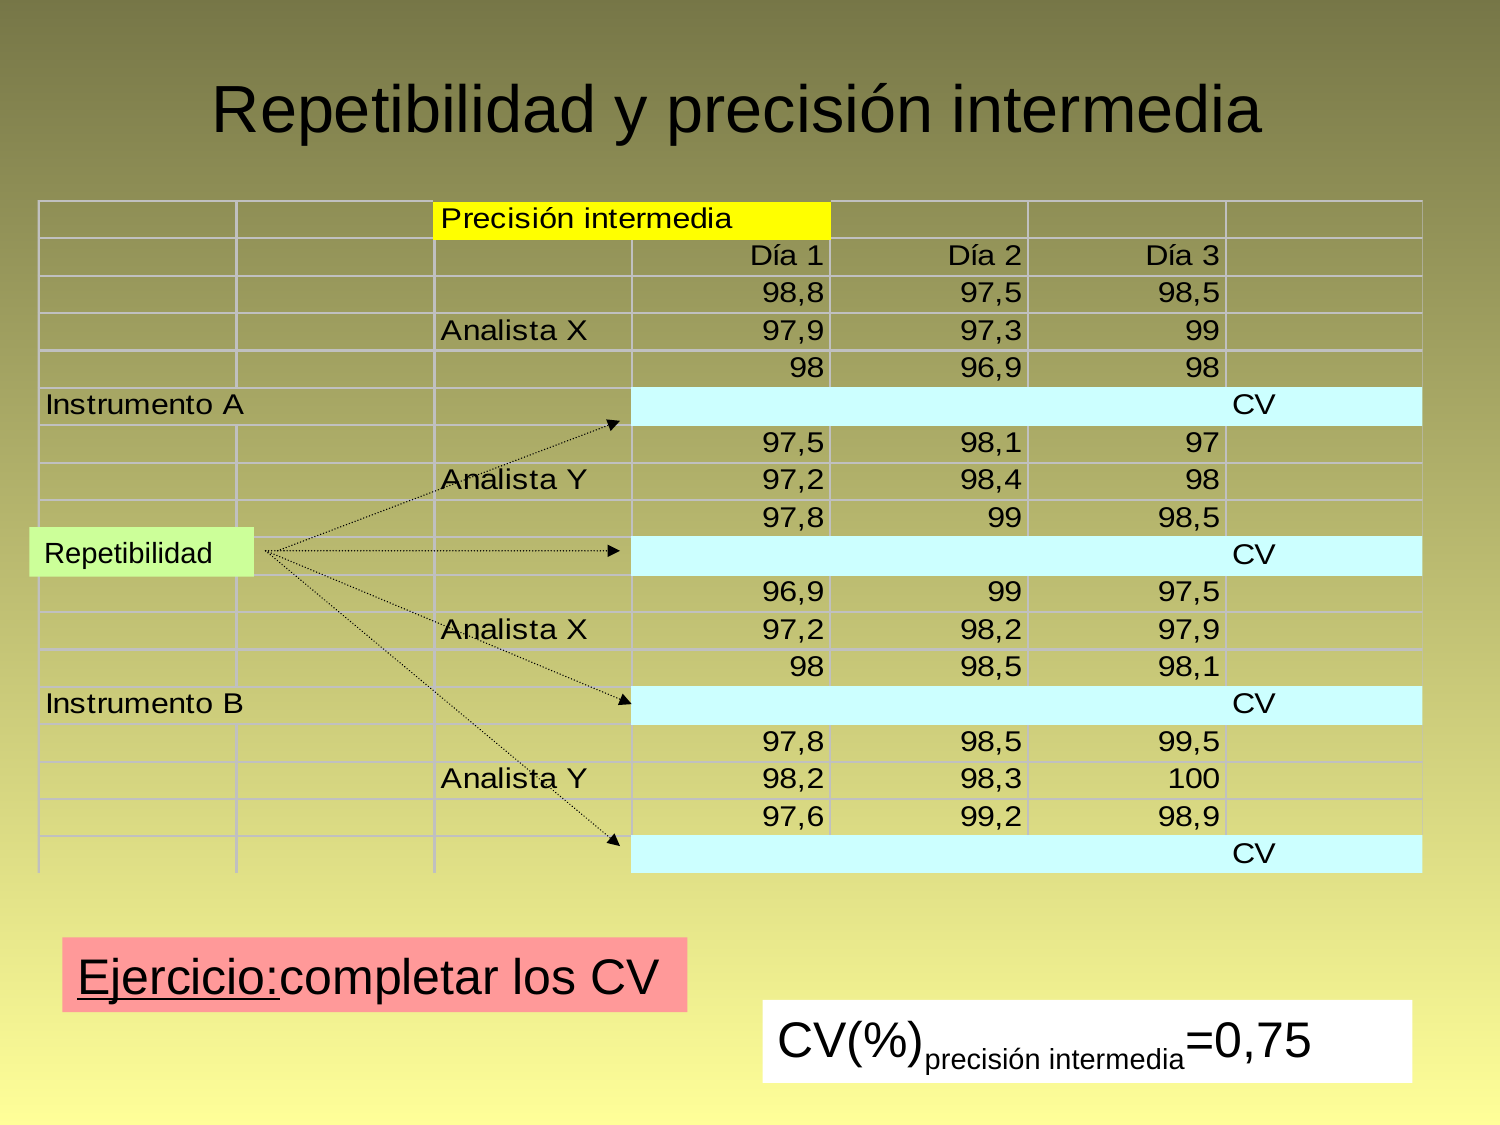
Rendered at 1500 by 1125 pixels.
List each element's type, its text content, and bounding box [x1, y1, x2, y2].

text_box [37, 199, 1426, 876]
text_box Ejercicio:completar los CV [62, 937, 688, 1013]
title Repetibilidad y precisión intermedia [99, 37, 1376, 176]
text_box CV(%)precisión intermedia=0,75 [762, 999, 1413, 1083]
